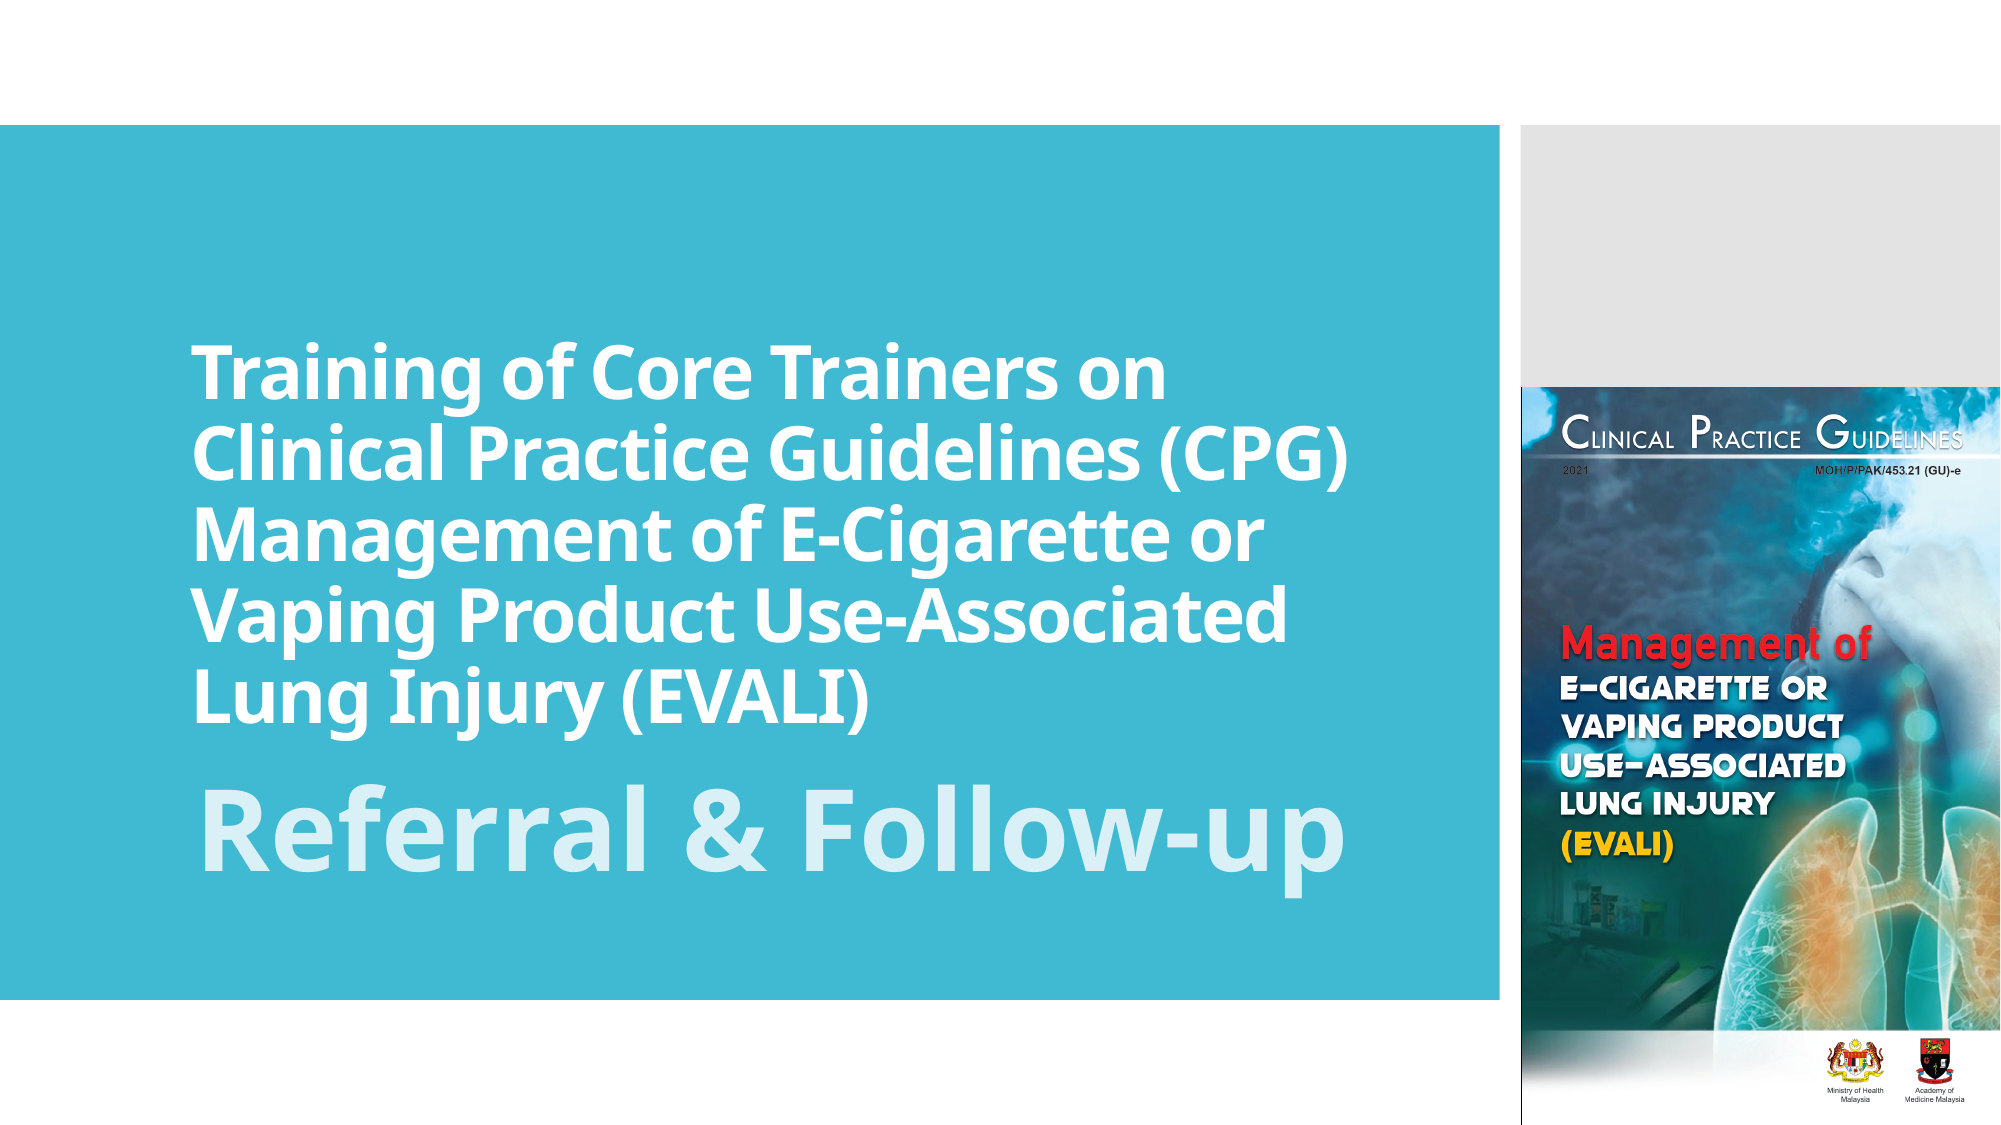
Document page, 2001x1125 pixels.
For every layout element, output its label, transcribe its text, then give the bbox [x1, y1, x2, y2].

picture [1520, 386, 2000, 1125]
picture [1964, 386, 1974, 408]
picture [1875, 391, 1883, 396]
picture [1873, 416, 1886, 423]
title Training of Core Trainers on Clinical Practice Guidelines (CPG) Management of E-Cigarette or Vaping Product Use-Associated Lung Injury (EVALI) [175, 213, 1406, 747]
subtitle Referral & Follow-up [180, 766, 1381, 917]
